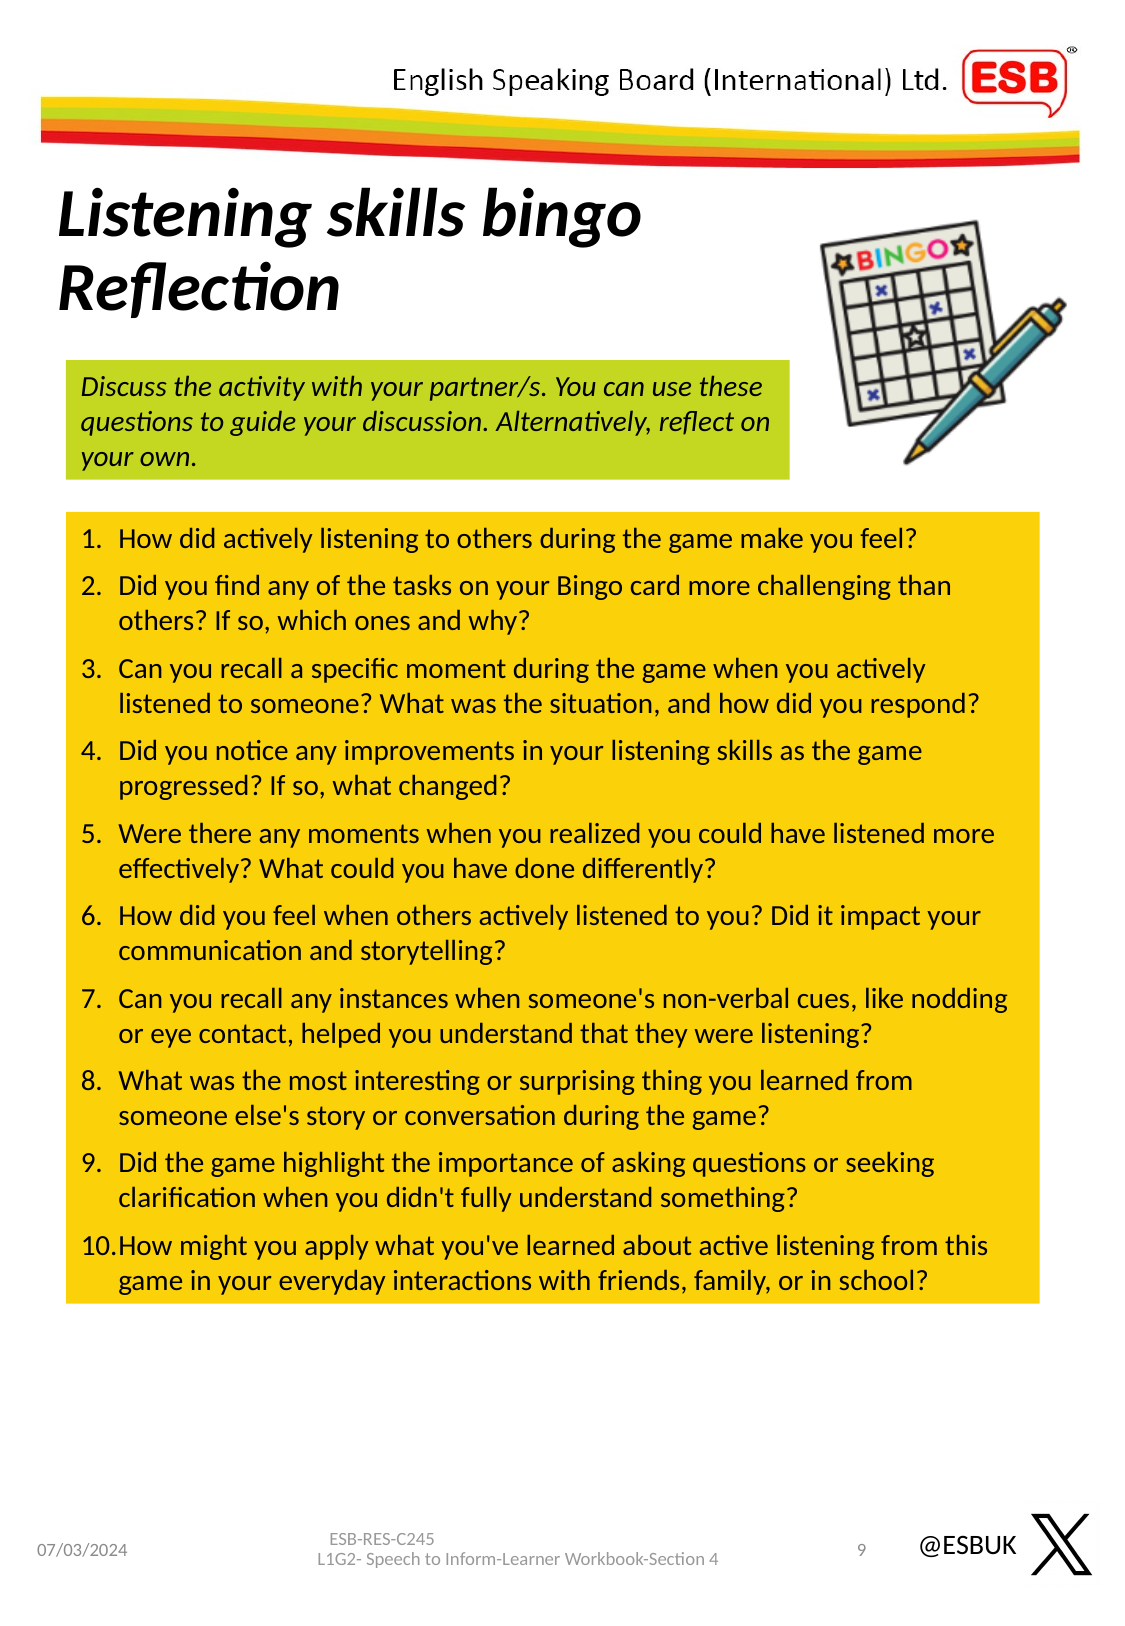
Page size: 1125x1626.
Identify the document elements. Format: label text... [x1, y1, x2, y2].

picture [1022, 1501, 1103, 1588]
title Listening skills bingo Reflection [42, 162, 1014, 340]
text_box How did actively listening to others during the game make you feel? Did you find any of the tasks on your Bingo card more challenging than others? If so, which ones and why? Can you recall a specific moment during the game when you actively listened to someone? What was the situation, and how did you respond? Did you notice any improvements in your listening skills as the game progressed? If so, what changed? Were there any moments when you realized you could have listened more effectively? What could you have done differently? How did you feel when others actively listened to you? Did it impact your communication and storytelling? Can you recall any instances when someone's non-verbal cues, like nodding or eye contact, helped you understand that they were listening? What was the most interesting or surprising thing you learned from someone else's story or conversation during the game? Did the game highlight the importance of asking questions or seeking clarification when you didn't fully understand something? How might you apply what you've learned about active listening from this game in your everyday interactions with friends, family, or in school? [66, 511, 1040, 1304]
picture [0, 1, 1125, 477]
footer ESB-RES-C245 L1G2- Speech to Inform-Learner Workbook-Section 4 [296, 1506, 697, 1593]
text_box Discuss the activity with your partner/s. You can use these questions to guide your discussion. Alternatively, reflect on your own. [65, 360, 790, 480]
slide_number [22, 1506, 276, 1593]
slide_number 9 [697, 1506, 882, 1593]
